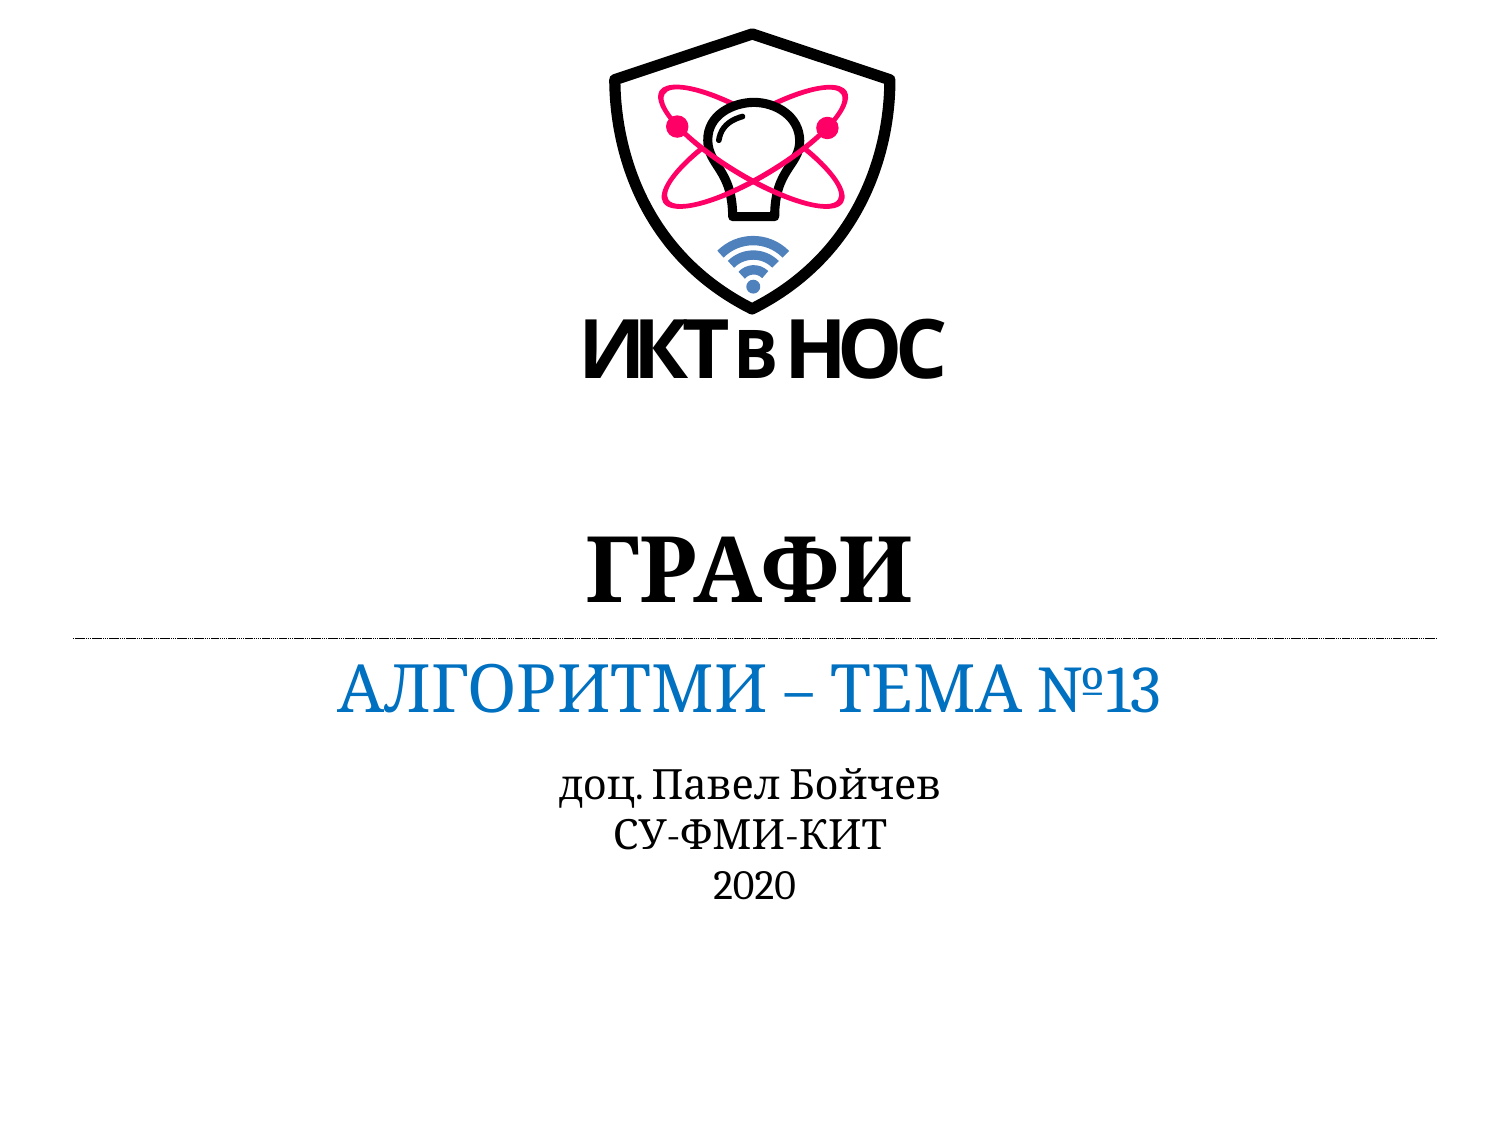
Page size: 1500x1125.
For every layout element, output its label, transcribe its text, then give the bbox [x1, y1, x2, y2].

subtitle Алгоритми – тема №13 [0, 635, 1500, 754]
title Графи [0, 384, 1500, 632]
